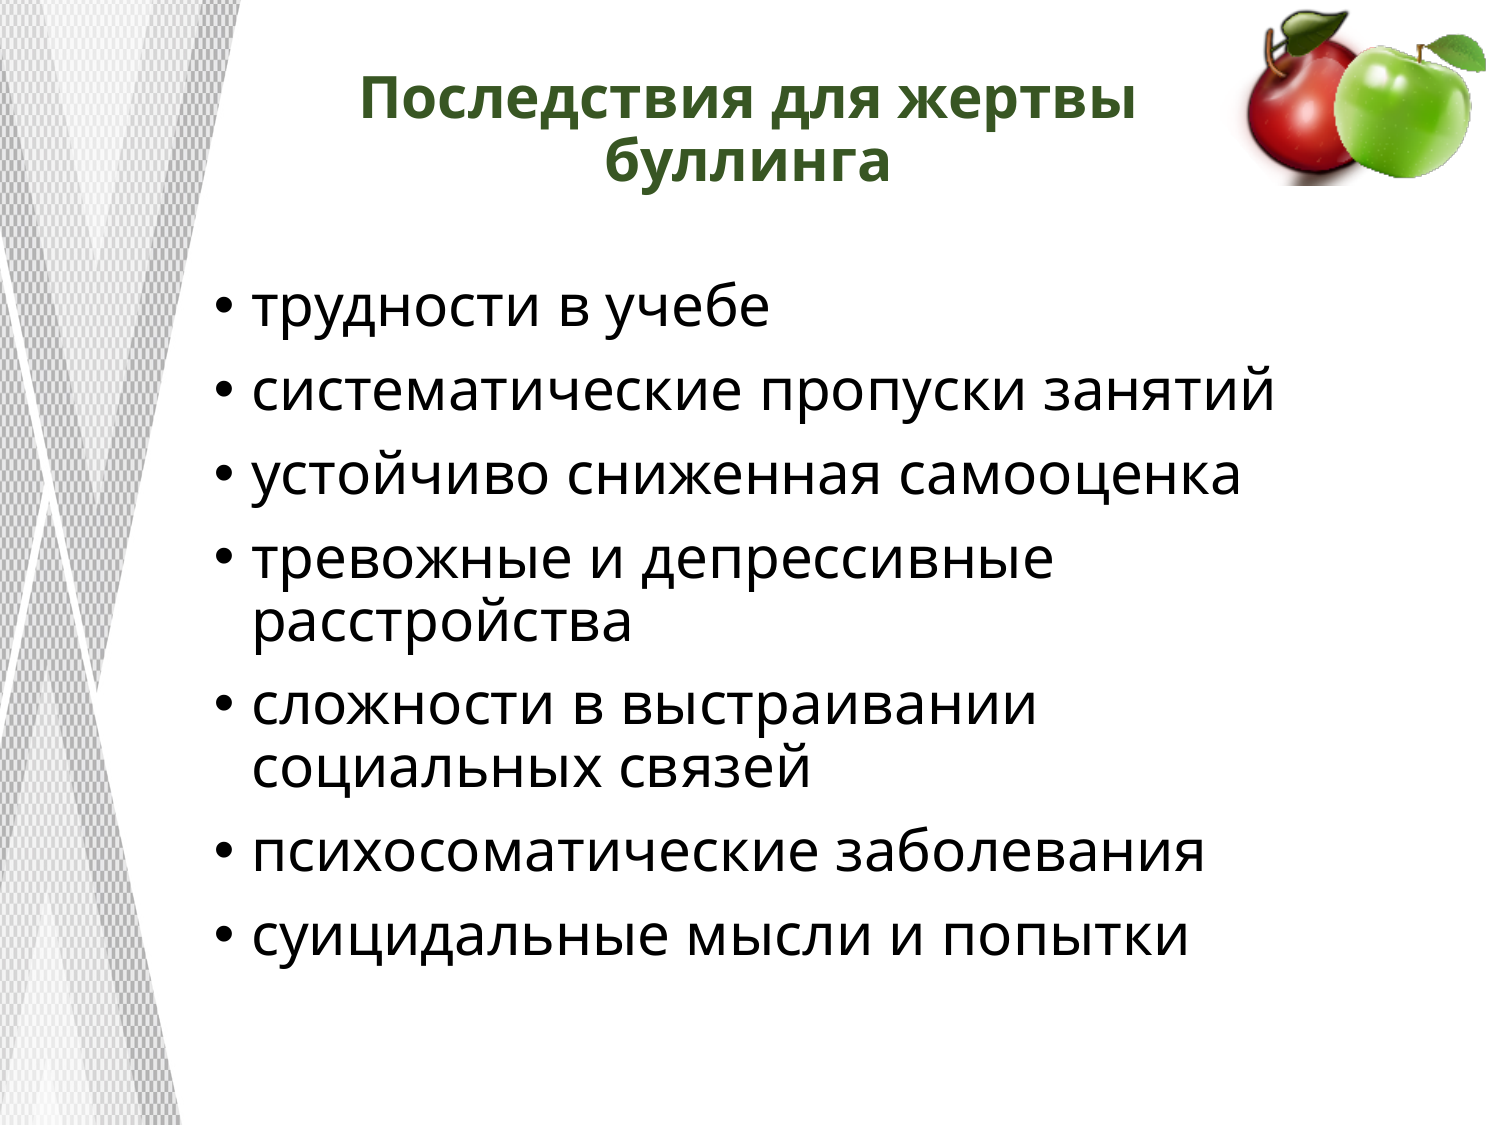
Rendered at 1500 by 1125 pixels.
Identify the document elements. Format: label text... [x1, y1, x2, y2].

picture [0, 0, 1500, 1125]
list трудности в учебе систематические пропуски занятий устойчиво сниженная самооценка тревожные и депрессивные расстройства сложности в выстраивании социальных связей психосоматические заболевания суицидальные мысли и попытки [198, 268, 1397, 1014]
title Последствия для жертвы буллинга [253, 59, 1245, 203]
